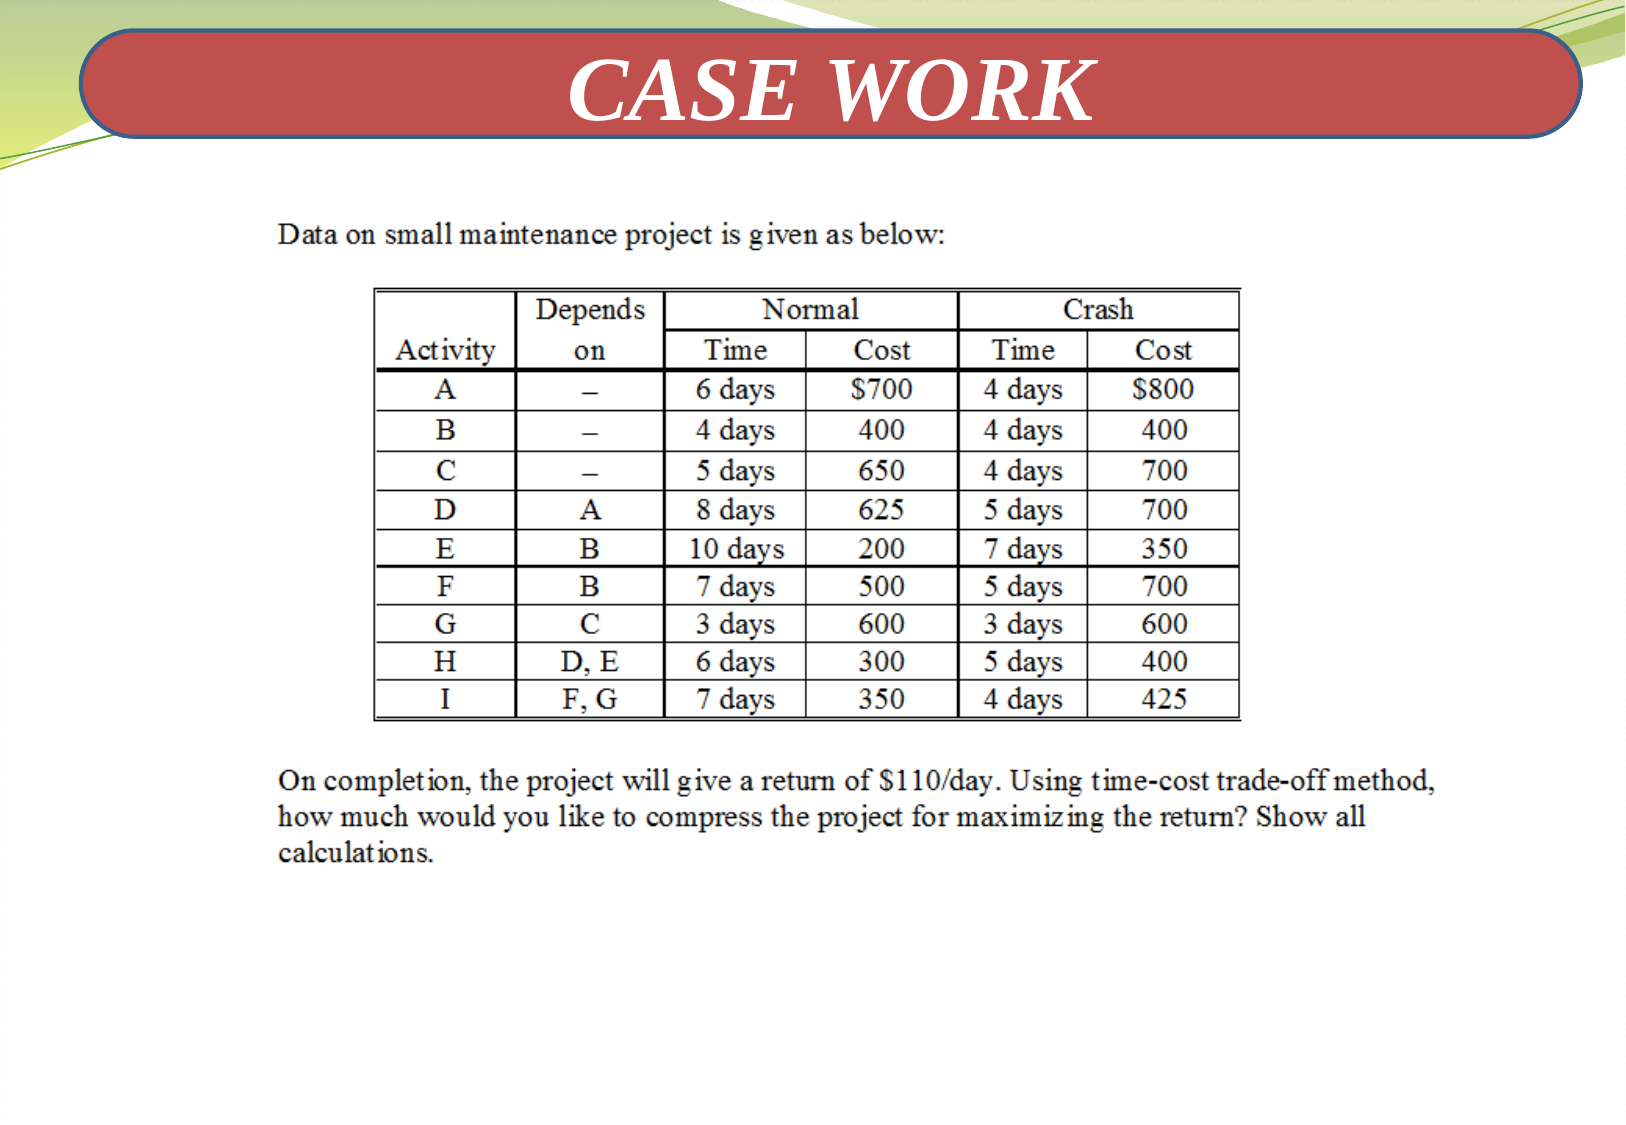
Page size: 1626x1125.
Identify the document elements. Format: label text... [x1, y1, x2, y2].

text_box CASE WORK [80, 30, 1581, 137]
picture [269, 216, 1470, 875]
